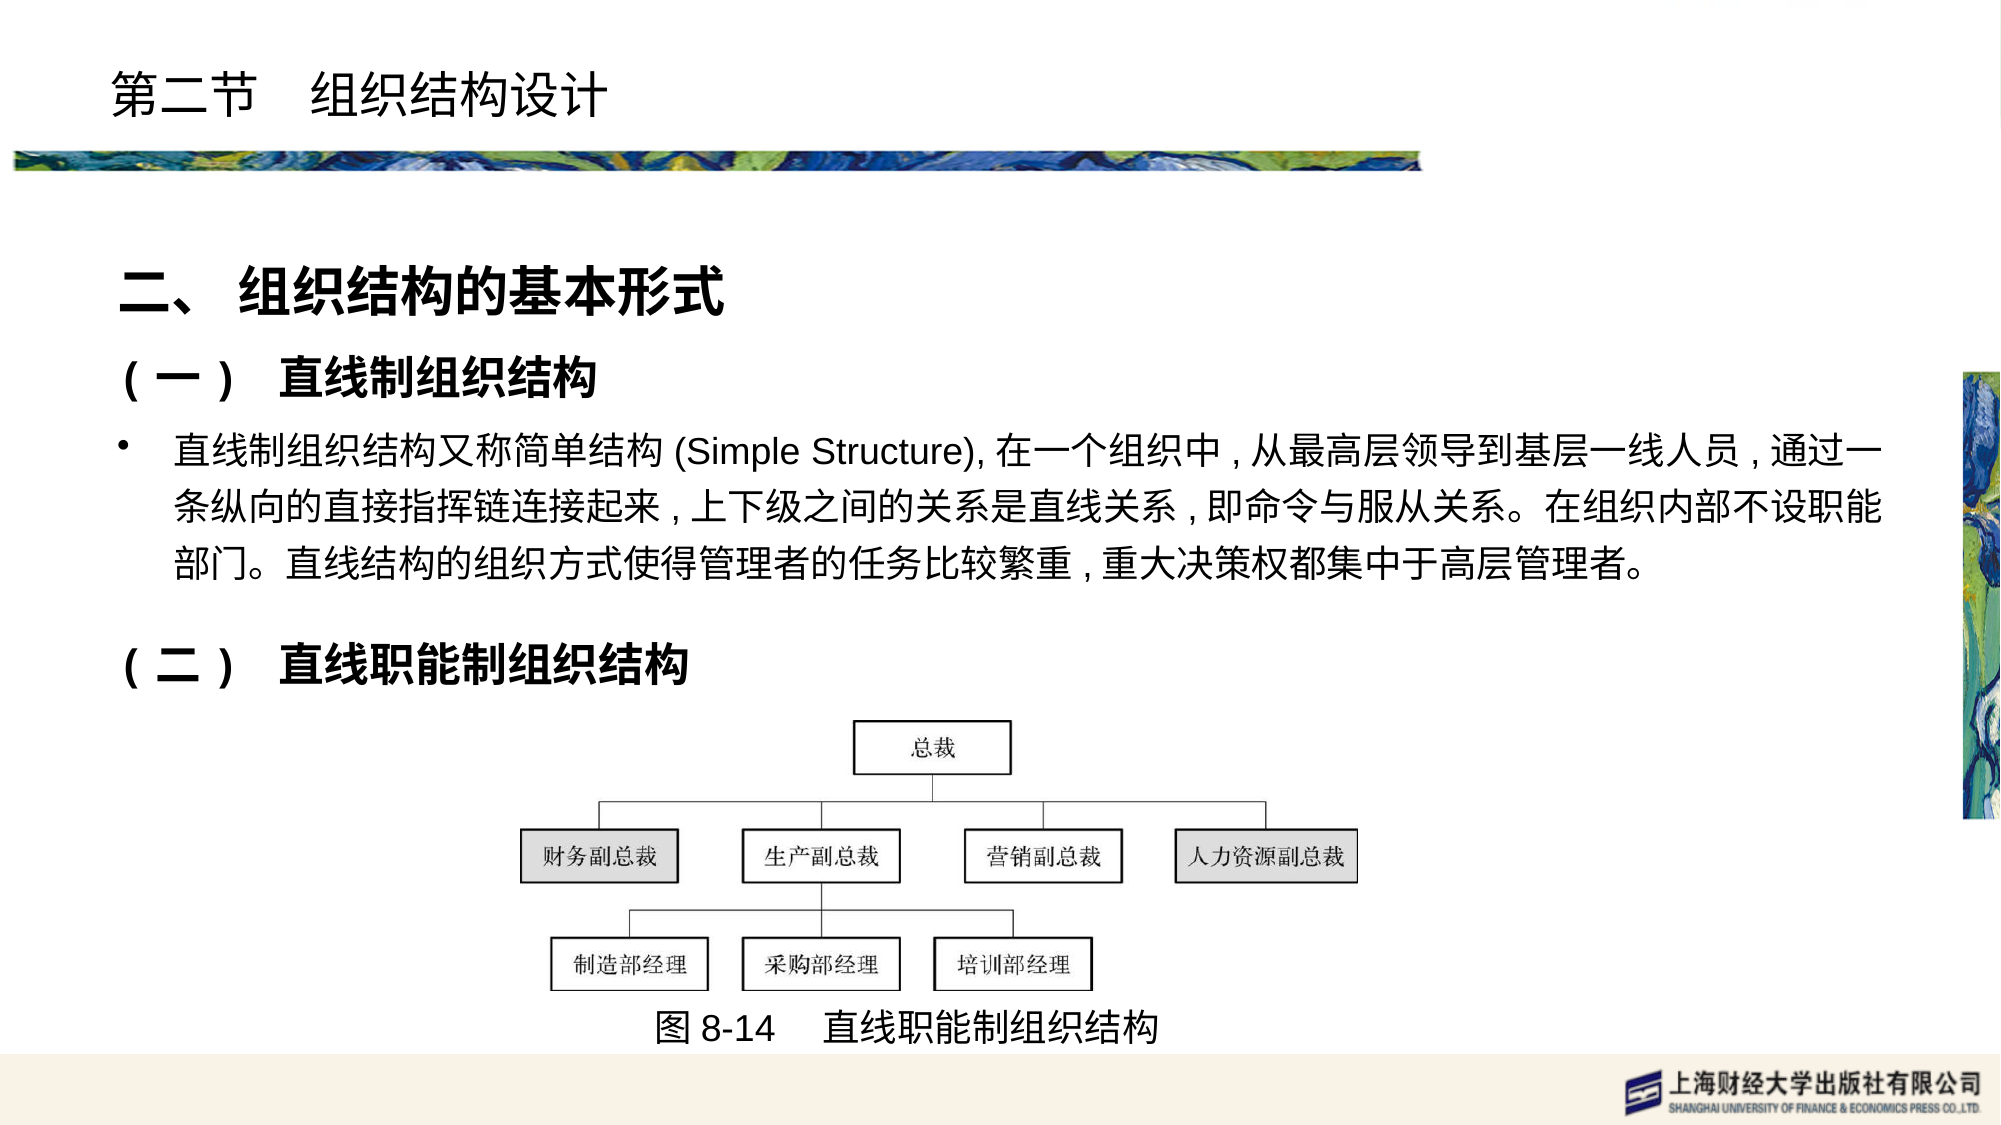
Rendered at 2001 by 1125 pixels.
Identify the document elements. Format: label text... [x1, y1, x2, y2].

text_box 图8-14 直线职能制组织结构 [471, 996, 1305, 1057]
picture [0, 0, 2001, 1125]
title 第二节 组织结构设计 [94, 42, 1451, 146]
list 二、 组织结构的基本形式 (一) 直线制组织结构 直线制组织结构又称简单结构(Simple Structure),在一个组织中,从最高层领导到基层一线人员,通过一条纵向的直接指挥链连接起来,上下级之间的关系是直线关系,即命令与服从关系。在组织内部不设职能部门。直线结构的组织方式使得管理者的任务比较繁重,重大决策权都集中于高层管理者。 (二) 直线职能制组织结构 [102, 233, 1898, 1032]
